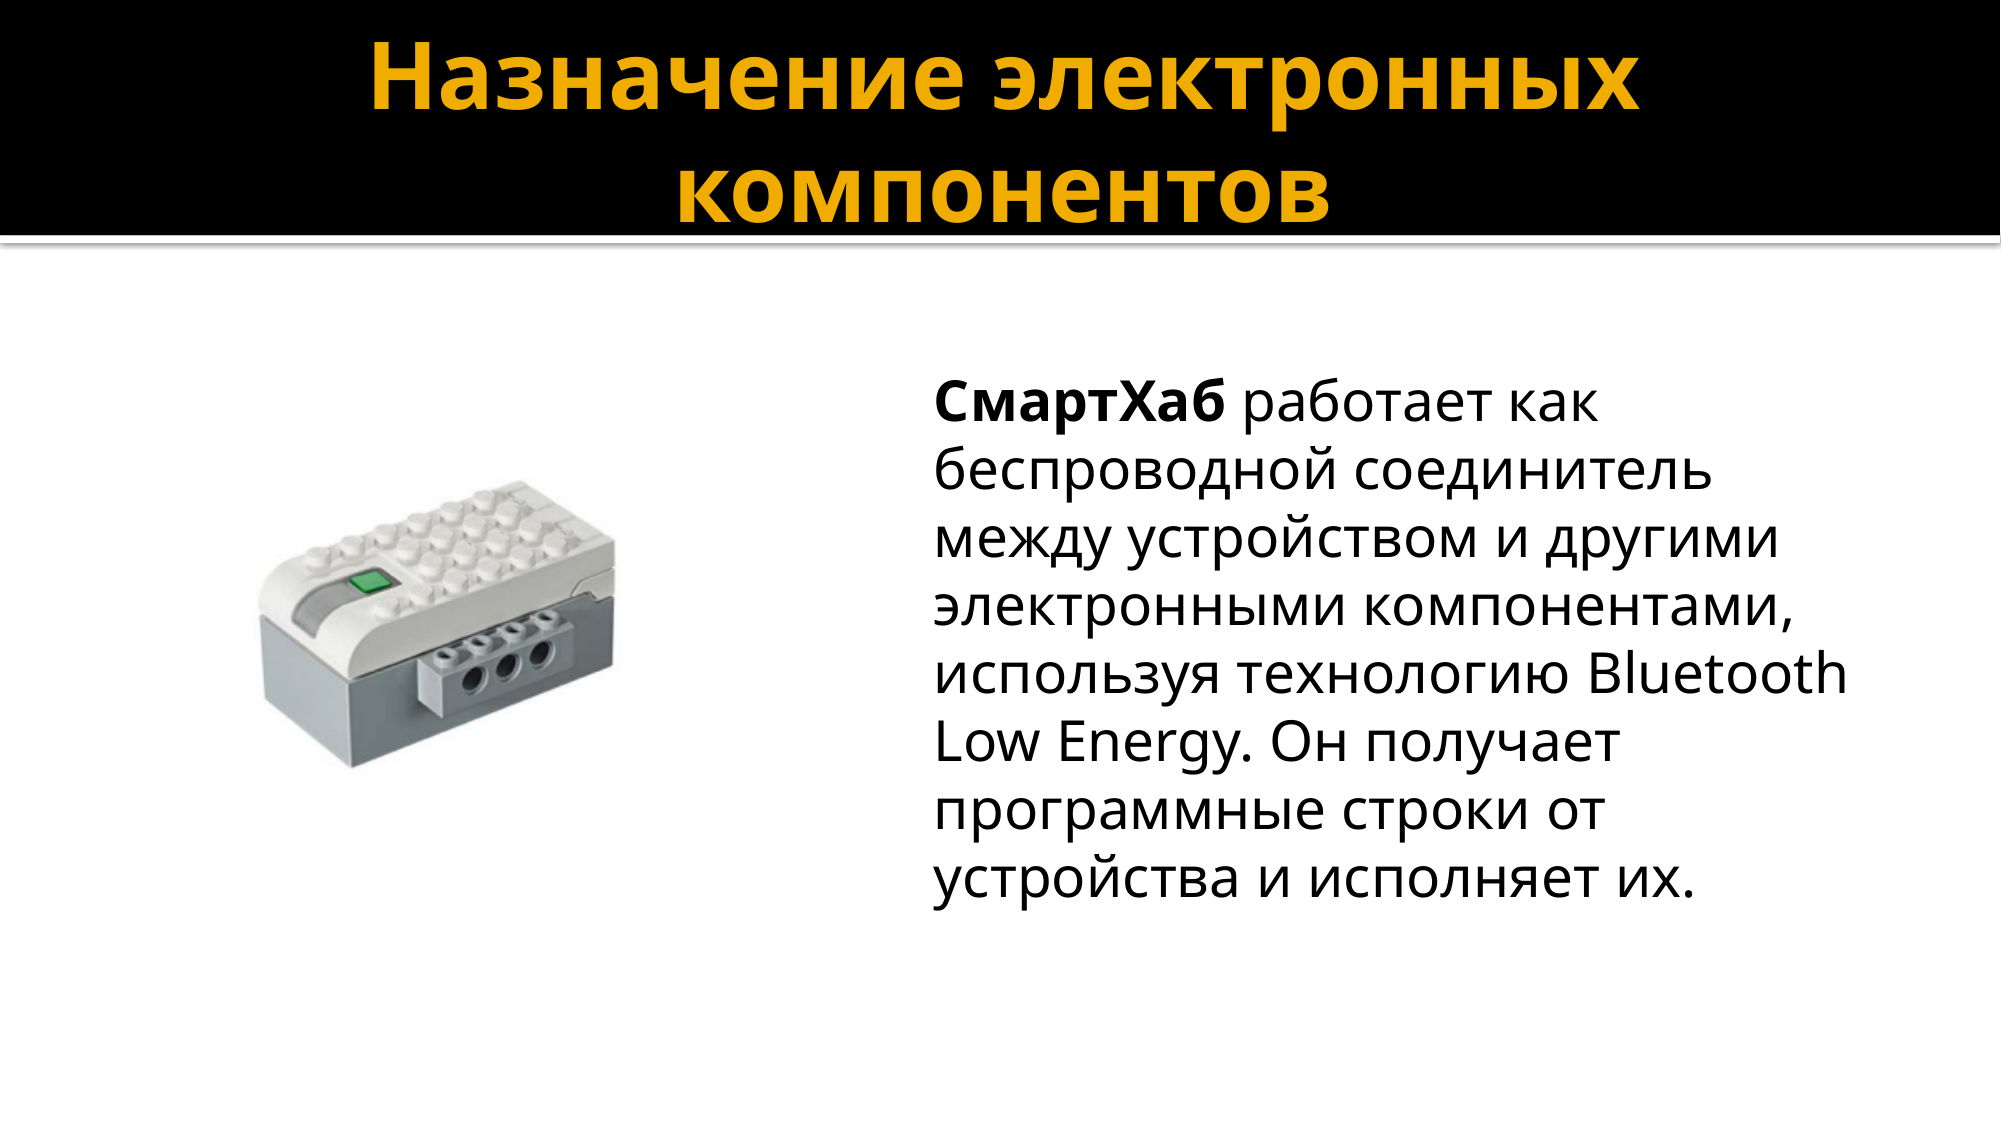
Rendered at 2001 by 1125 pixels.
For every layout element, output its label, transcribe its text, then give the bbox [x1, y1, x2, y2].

list СмартХаб работает как беспроводной соединитель между устройством и другими электронными компонентами, используя технологию Bluetooth Low Energy. Он получает программные строки от устройства и исполняет их. [924, 349, 1883, 917]
title Назначение электронных компонентов [99, 25, 1900, 231]
picture [98, 363, 749, 864]
